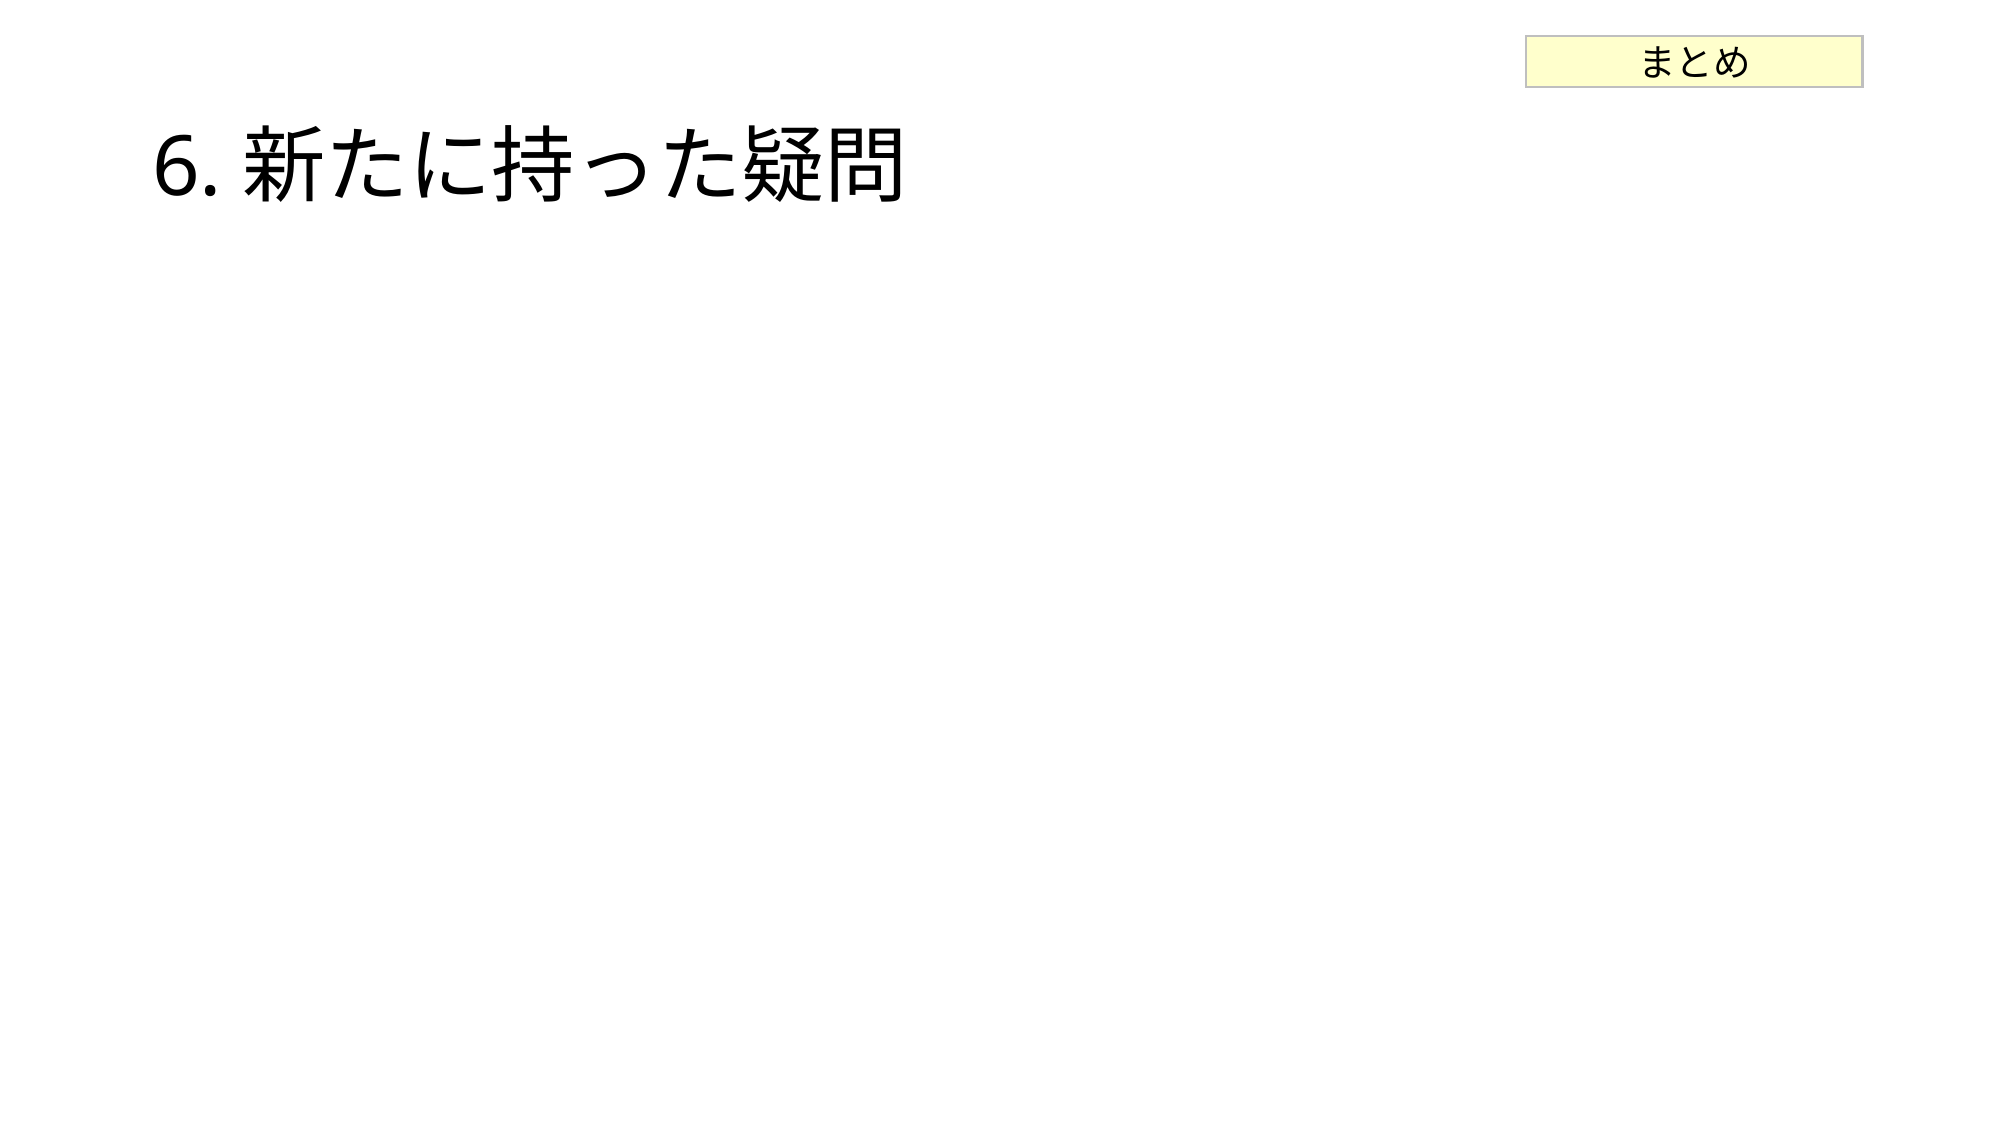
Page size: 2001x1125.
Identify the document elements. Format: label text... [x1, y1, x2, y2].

text_box まとめ [1525, 35, 1864, 88]
title 6.新たに持った疑問 [137, 59, 1863, 278]
